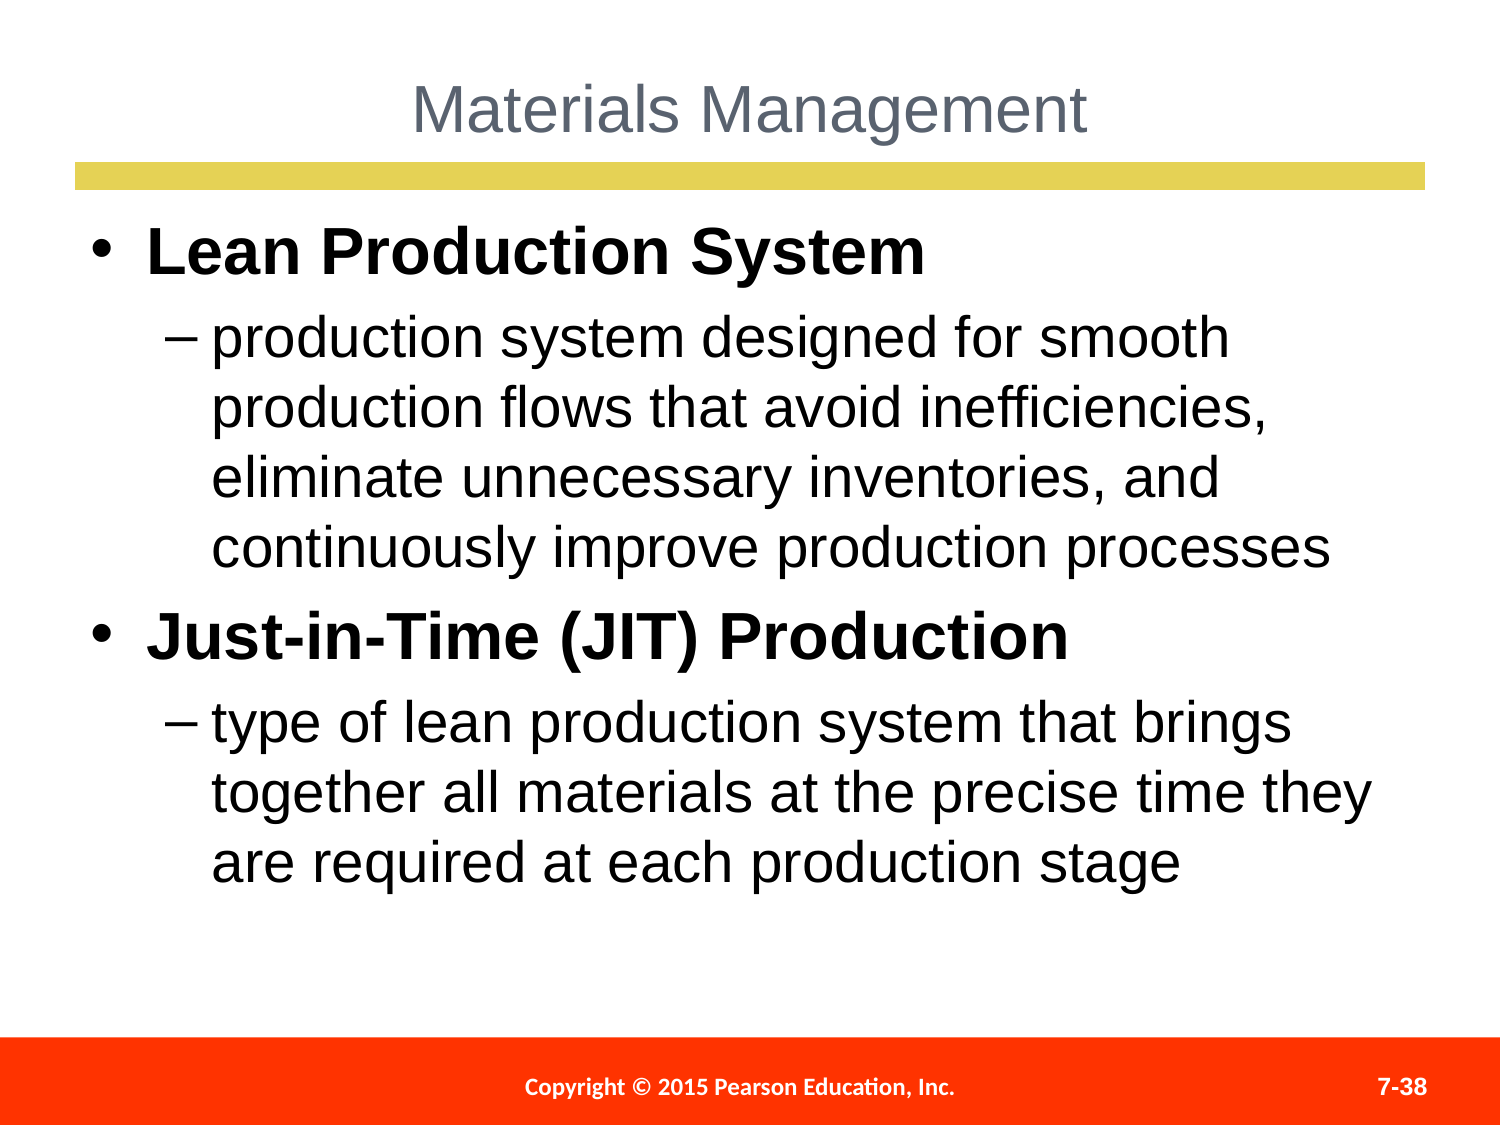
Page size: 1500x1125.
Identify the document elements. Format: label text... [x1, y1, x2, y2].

list Lean Production System production system designed for smooth production flows that avoid inefficiencies, eliminate unnecessary inventories, and continuously improve production processes Just-in-Time (JIT) Production type of lean production system that brings together all materials at the precise time they are required at each production stage [74, 199, 1426, 1006]
title Materials Management [74, 12, 1426, 199]
